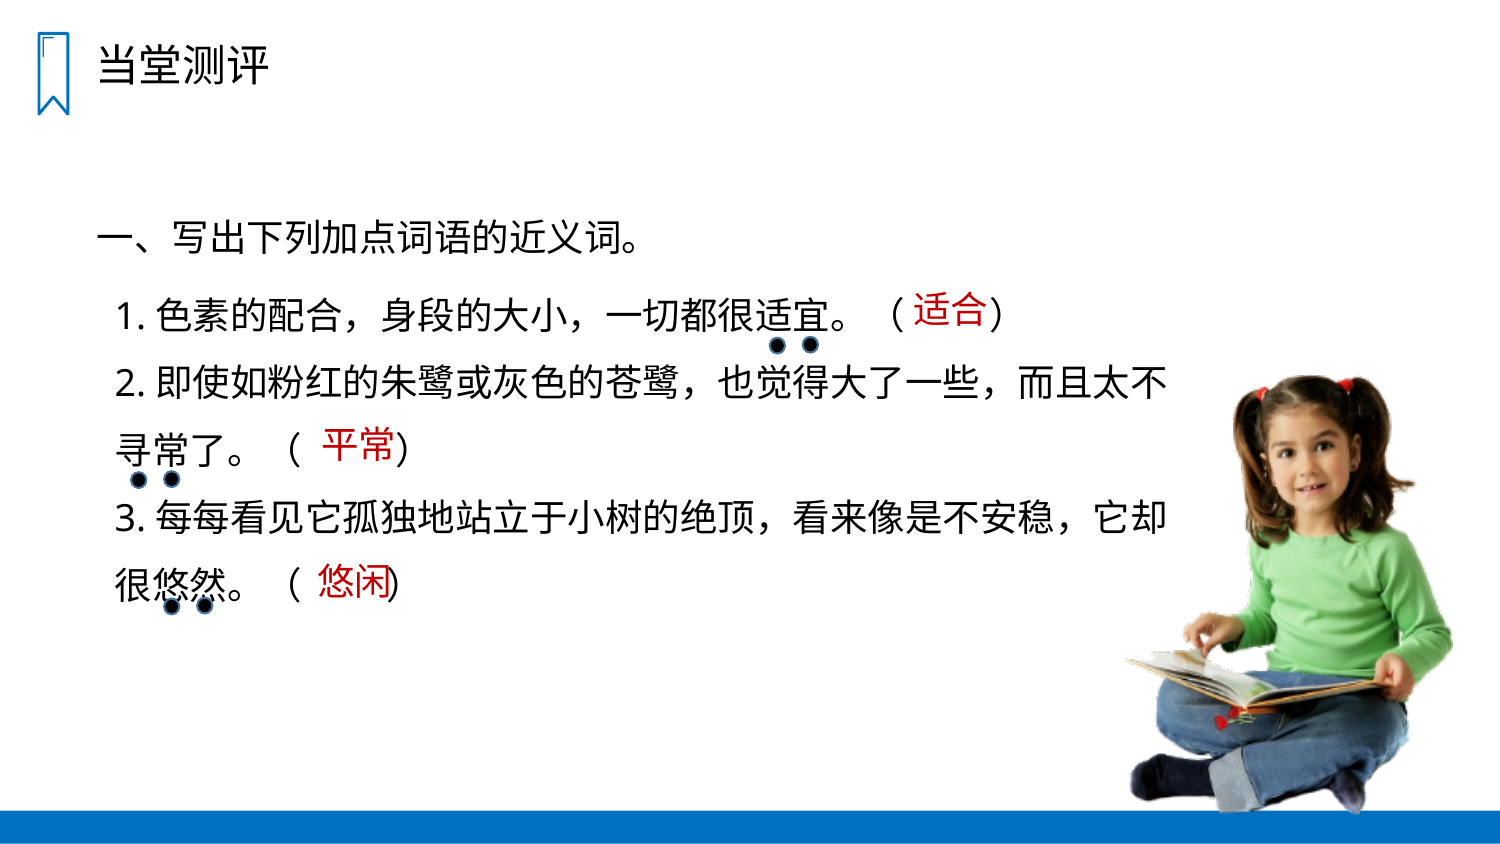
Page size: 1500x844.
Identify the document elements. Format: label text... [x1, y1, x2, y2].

text_box 一、写出下列加点词语的近义词。 [85, 186, 671, 265]
text_box [801, 335, 820, 354]
text_box [768, 336, 787, 355]
text_box 适合 [901, 280, 1027, 337]
picture [1124, 374, 1453, 815]
text_box [130, 471, 148, 490]
text_box 当堂测评 [83, 32, 282, 96]
text_box 1.色素的配合，身段的大小，一切都很适宜。（ ） 2.即使如粉红的朱鹭或灰色的苍鹭，也觉得大了一些，而且太不寻常了。（ ） 3.每每看见它孤独地站立于小树的绝顶，看来像是不安稳，它却很悠然。（ ） [103, 263, 1187, 613]
text_box [163, 470, 181, 489]
text_box [163, 597, 181, 616]
text_box [196, 596, 214, 615]
text_box 悠闲 [305, 552, 412, 609]
text_box 平常 [310, 415, 416, 472]
